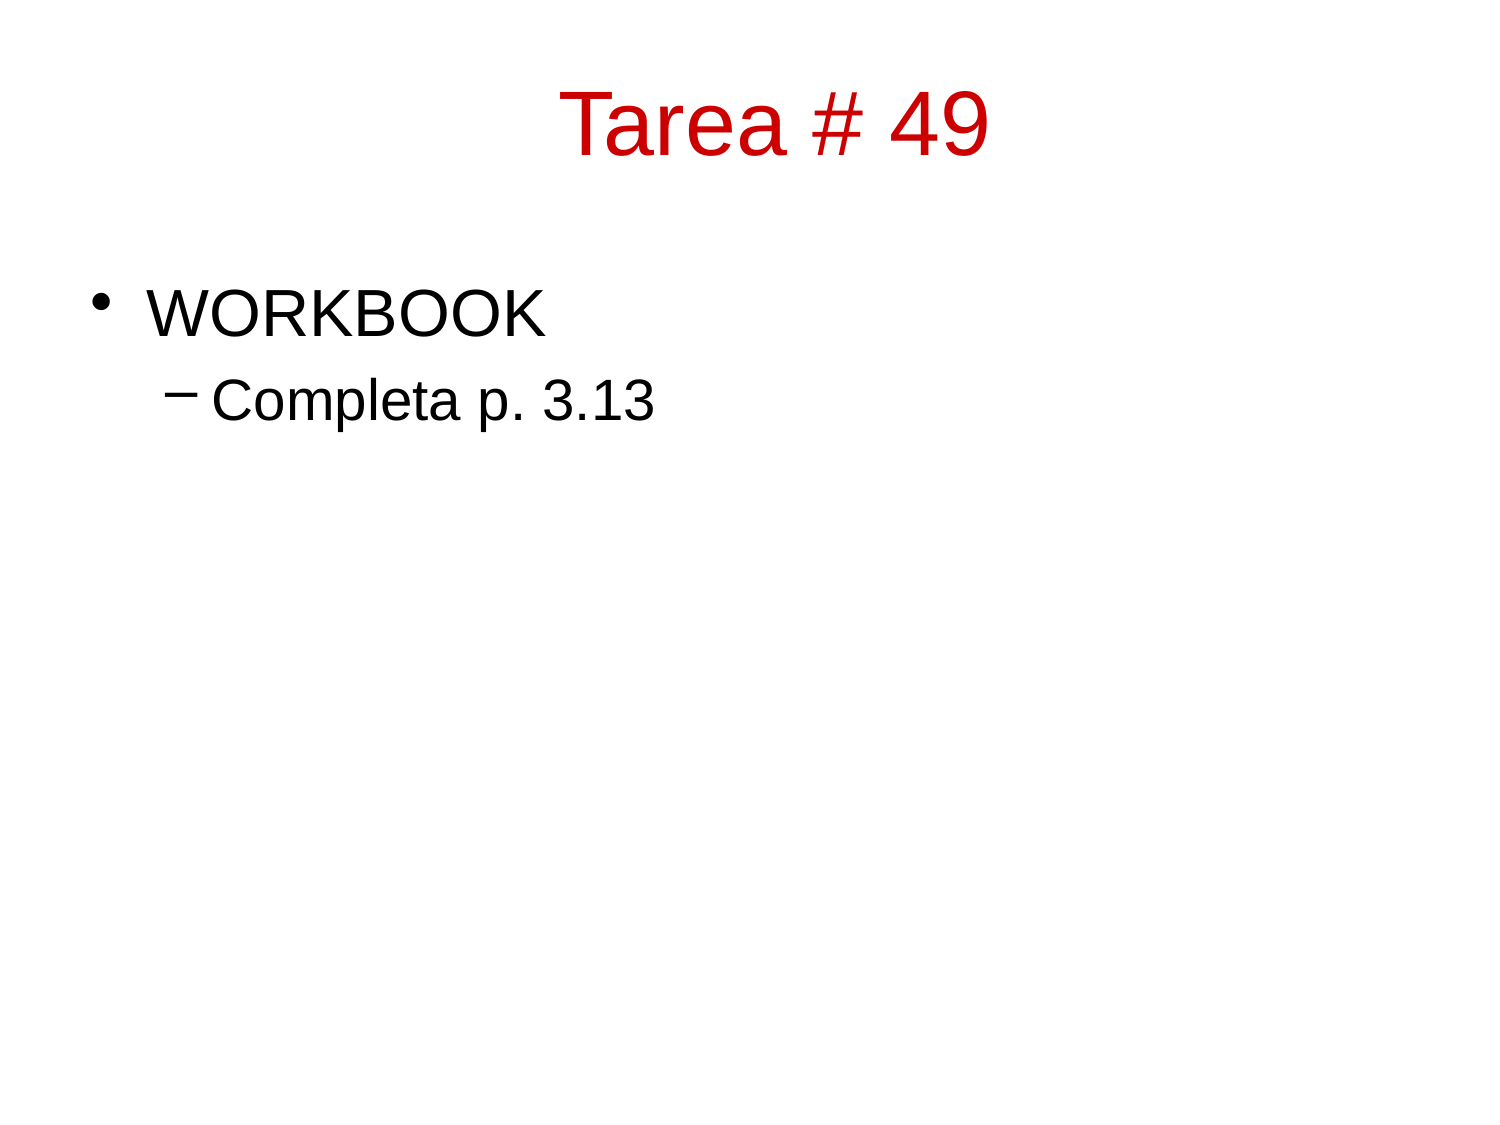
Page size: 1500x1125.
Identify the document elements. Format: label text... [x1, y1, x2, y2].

text_box Tarea # 49 [99, 24, 1450, 213]
list WORKBOOK Completa p. 3.13 [75, 262, 1425, 1005]
